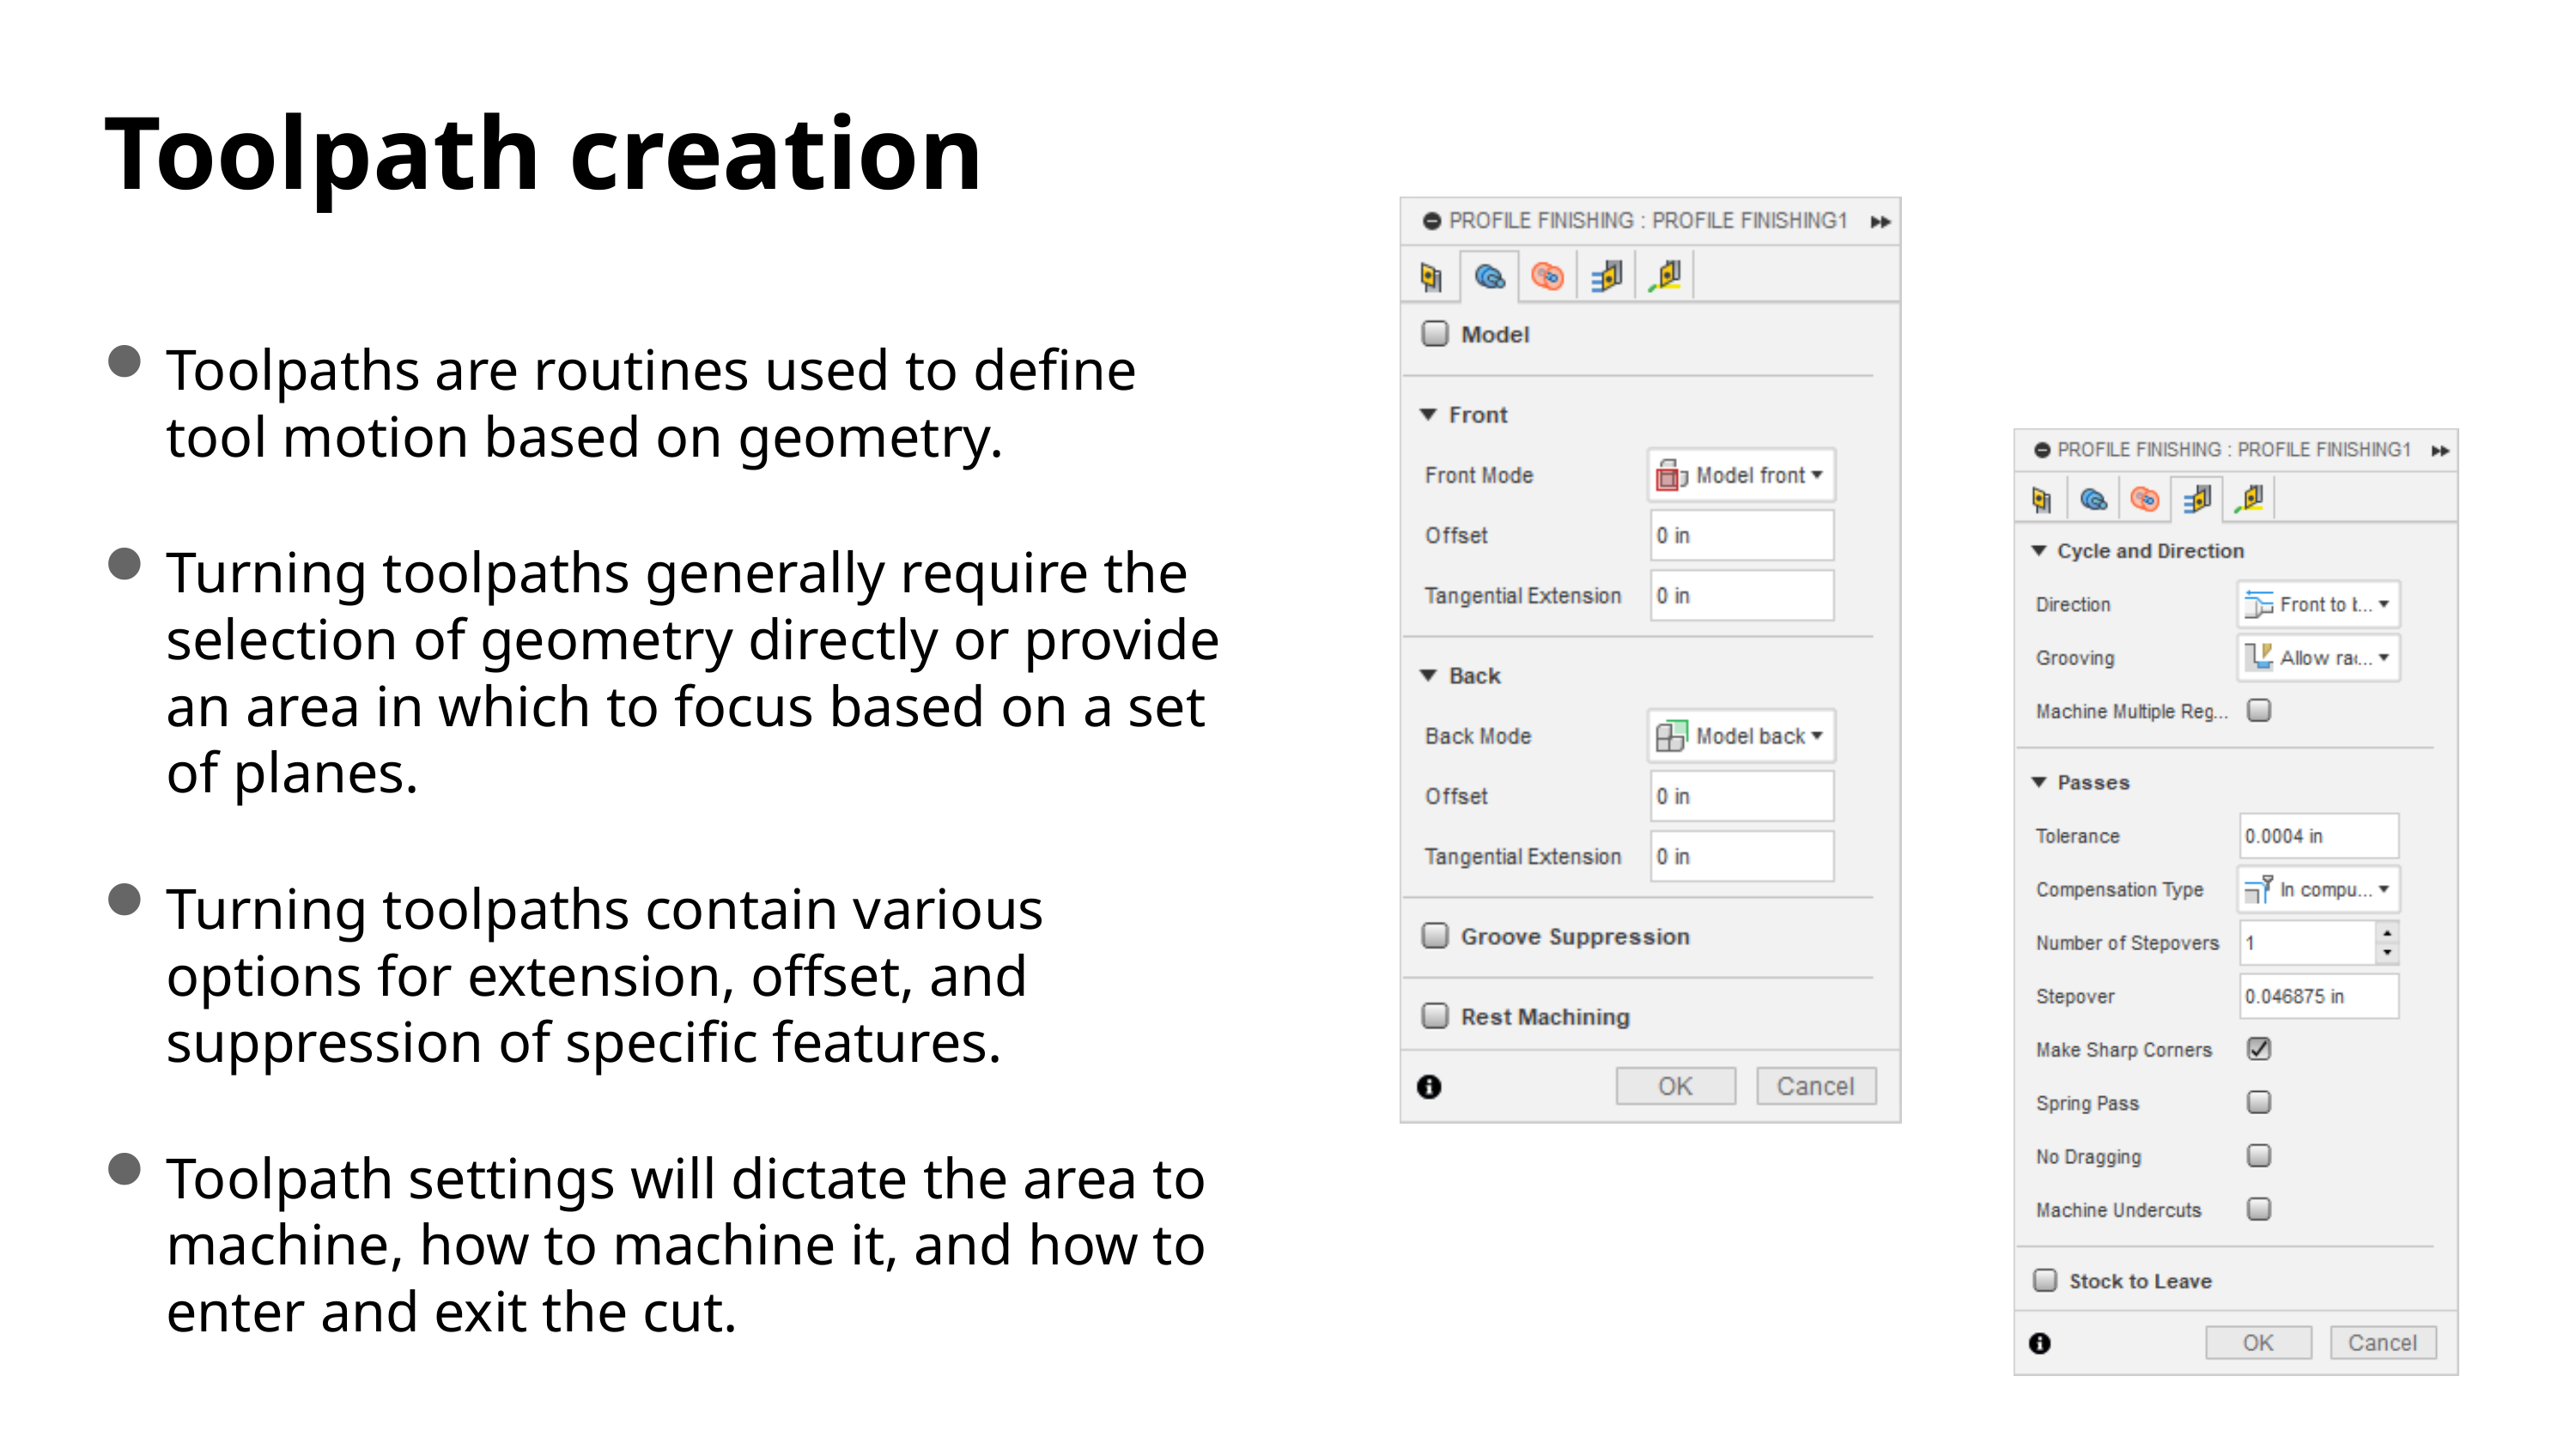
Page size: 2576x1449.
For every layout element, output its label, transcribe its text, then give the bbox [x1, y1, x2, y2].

title Toolpath creation [103, 103, 2473, 213]
picture [1400, 197, 1902, 1124]
list Toolpaths are routines used to define tool motion based on geometry. Turning toolpaths generally require the selection of geometry directly or provide an area in which to focus based on a set of planes. Turning toolpaths contain various options for extension, offset, and suppression of specific features. Toolpath settings will dictate the area to machine, how to machine it, and how to enter and exit the cut. [103, 335, 1251, 1346]
picture [2014, 428, 2459, 1376]
